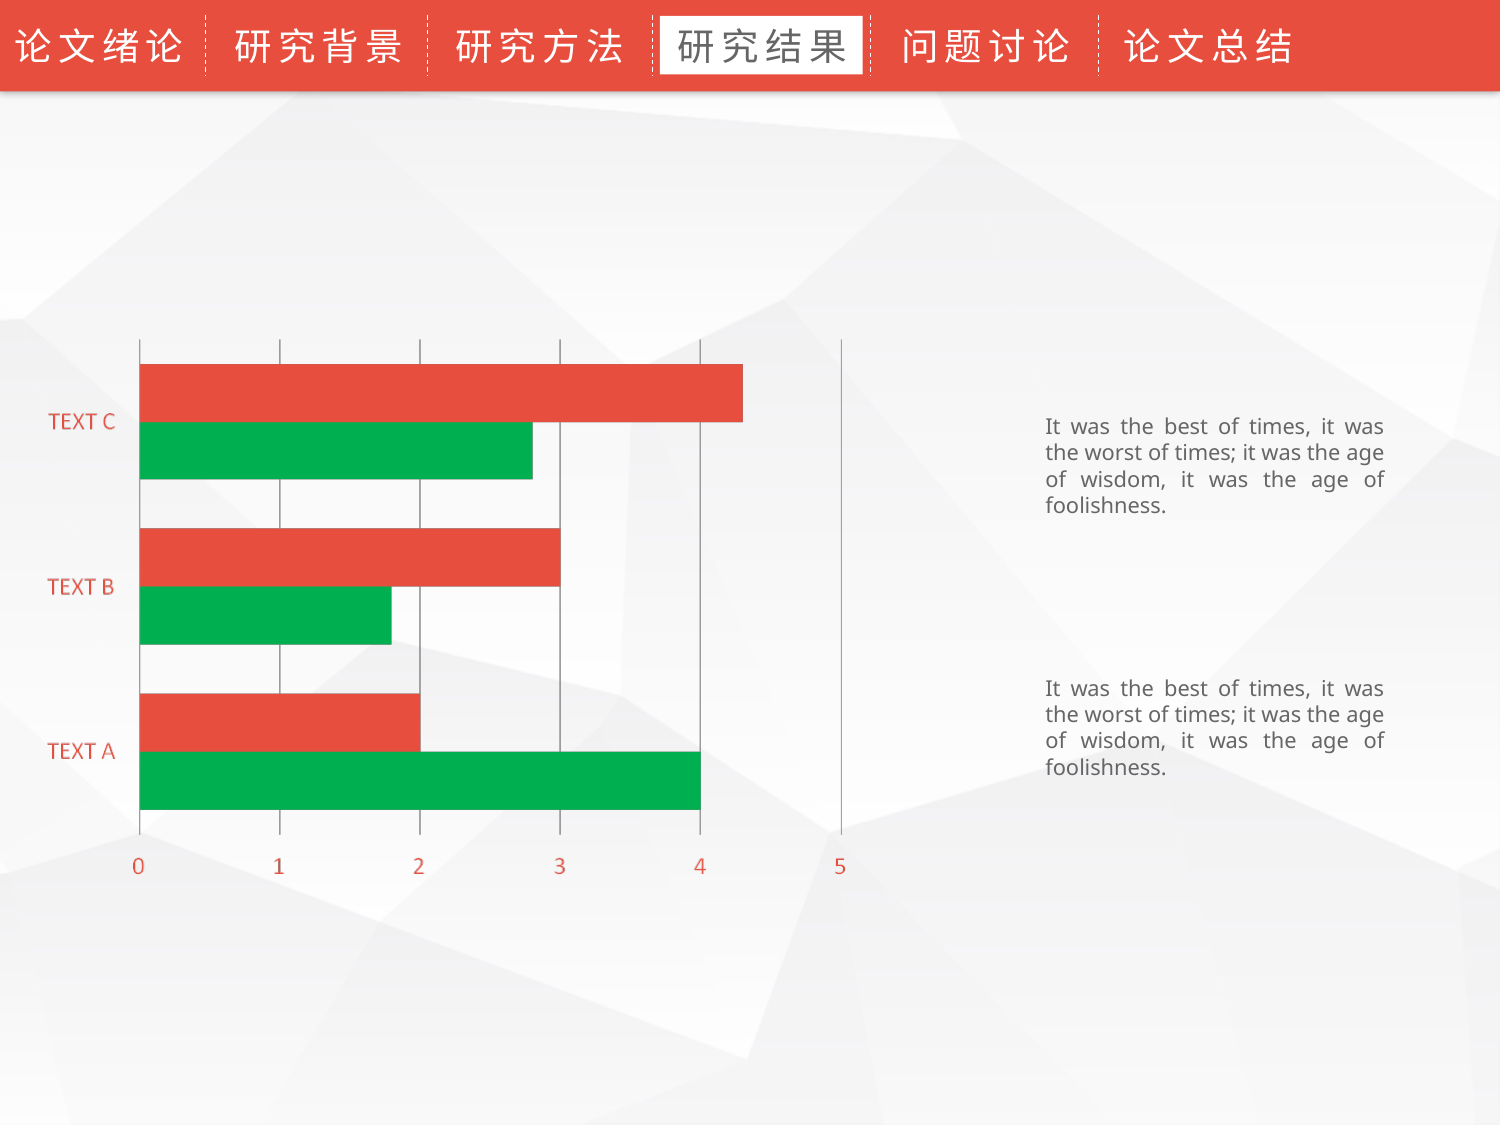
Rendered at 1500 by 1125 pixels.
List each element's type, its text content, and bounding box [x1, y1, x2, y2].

text_box 研究方法 [440, 15, 652, 76]
text_box 研究背景 [214, 15, 423, 76]
text_box It was the best of times, it was the worst of times; it was the age of wisdom, it was the age of foolishness. [1030, 667, 1400, 787]
text_box 研究结果 [871, 15, 876, 76]
text_box [659, 15, 663, 75]
text_box It was the best of times, it was the worst of times; it was the age of wisdom, it was the age of foolishness. [1030, 405, 1400, 526]
text_box 论文总结 [1109, 15, 1322, 76]
text_box 问题讨论 [886, 15, 1098, 76]
text_box 研究结果 [663, 15, 870, 76]
text_box 论文绪论 [0, 15, 211, 76]
text_box [0, 0, 1500, 92]
picture [0, 92, 1500, 1125]
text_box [25, 308, 879, 902]
